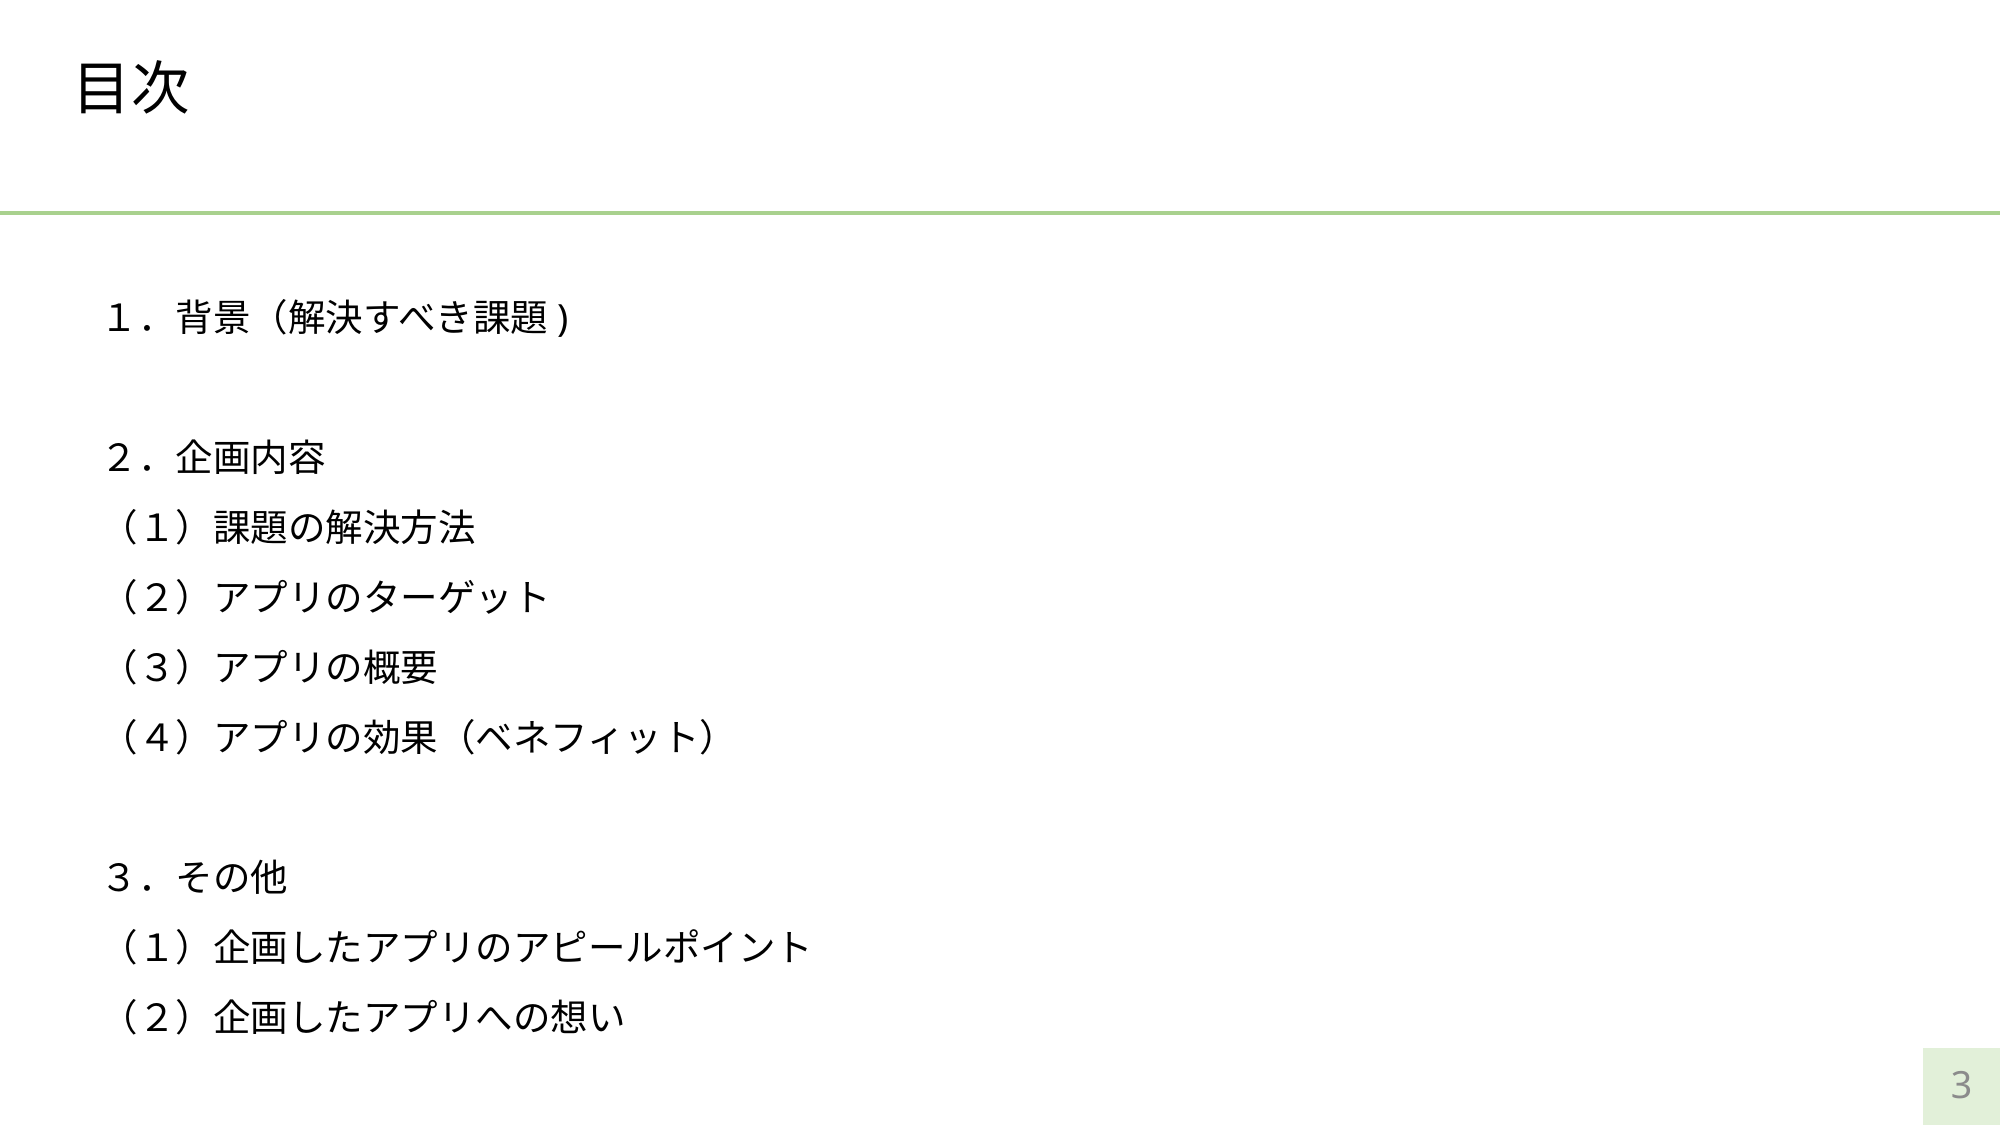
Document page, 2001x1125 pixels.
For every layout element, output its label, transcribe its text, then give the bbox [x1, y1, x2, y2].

text_box １．背景（解決すべき課題) ２．企画内容 （１）課題の解決方法 （２）アプリのターゲット （３）アプリの概要 （４）アプリの効果（ベネフィット） ３．その他 （１）企画したアプリのアピールポイント （２）企画したアプリへの想い [85, 286, 1764, 1117]
slide_number 2 [1923, 1048, 2000, 1125]
title 目次 [0, 0, 2000, 211]
